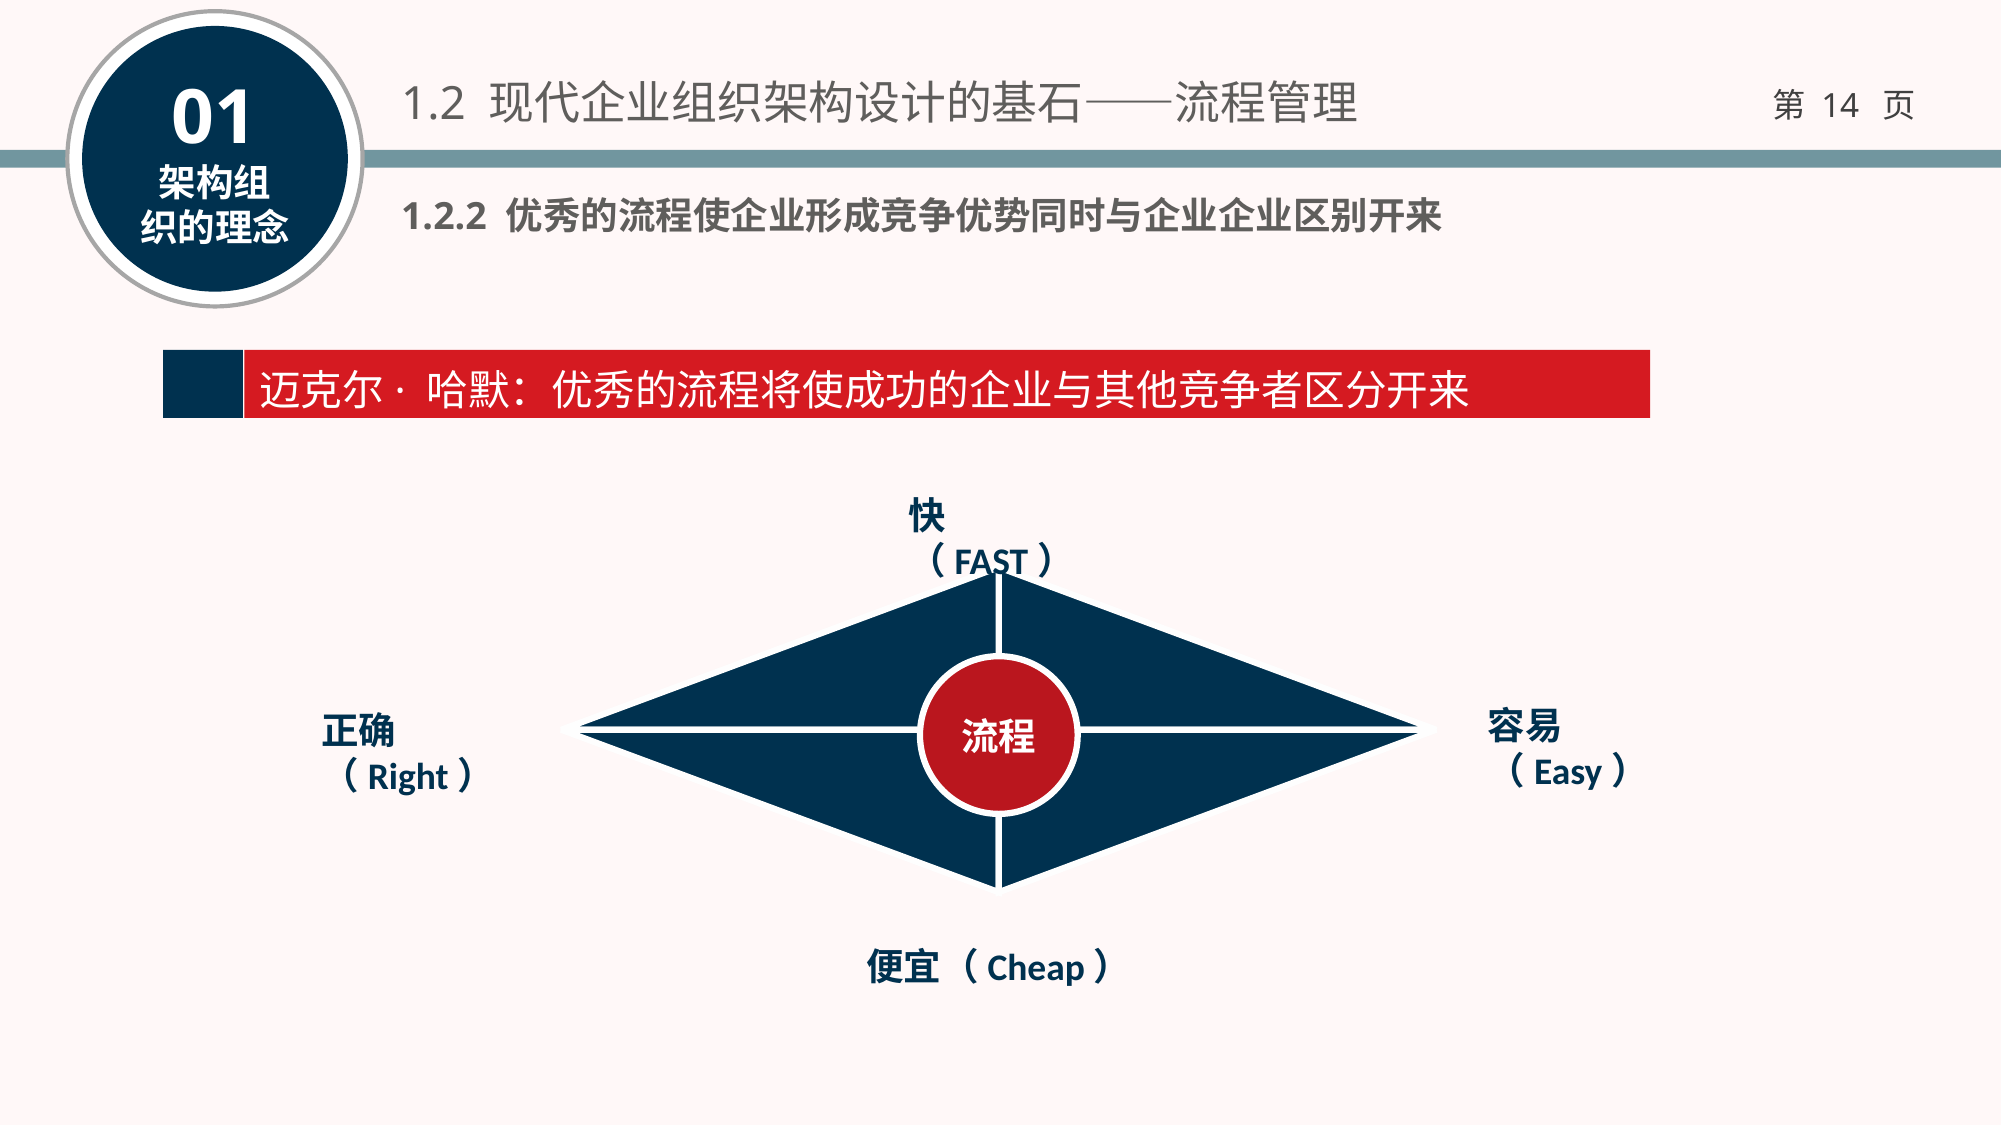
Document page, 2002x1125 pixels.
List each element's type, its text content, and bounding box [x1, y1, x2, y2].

text_box [163, 349, 243, 418]
list 1.2.2 优秀的流程使企业形成竞争优势同时与企业企业区别开来 [386, 184, 1722, 246]
list 1.2 现代企业组织架构设计的基石——流程管理 [386, 66, 1722, 138]
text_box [306, 484, 1686, 997]
text_box 迈克尔· 哈默：优秀的流程将使成功的企业与其他竞争者区分开来 [244, 349, 1651, 418]
